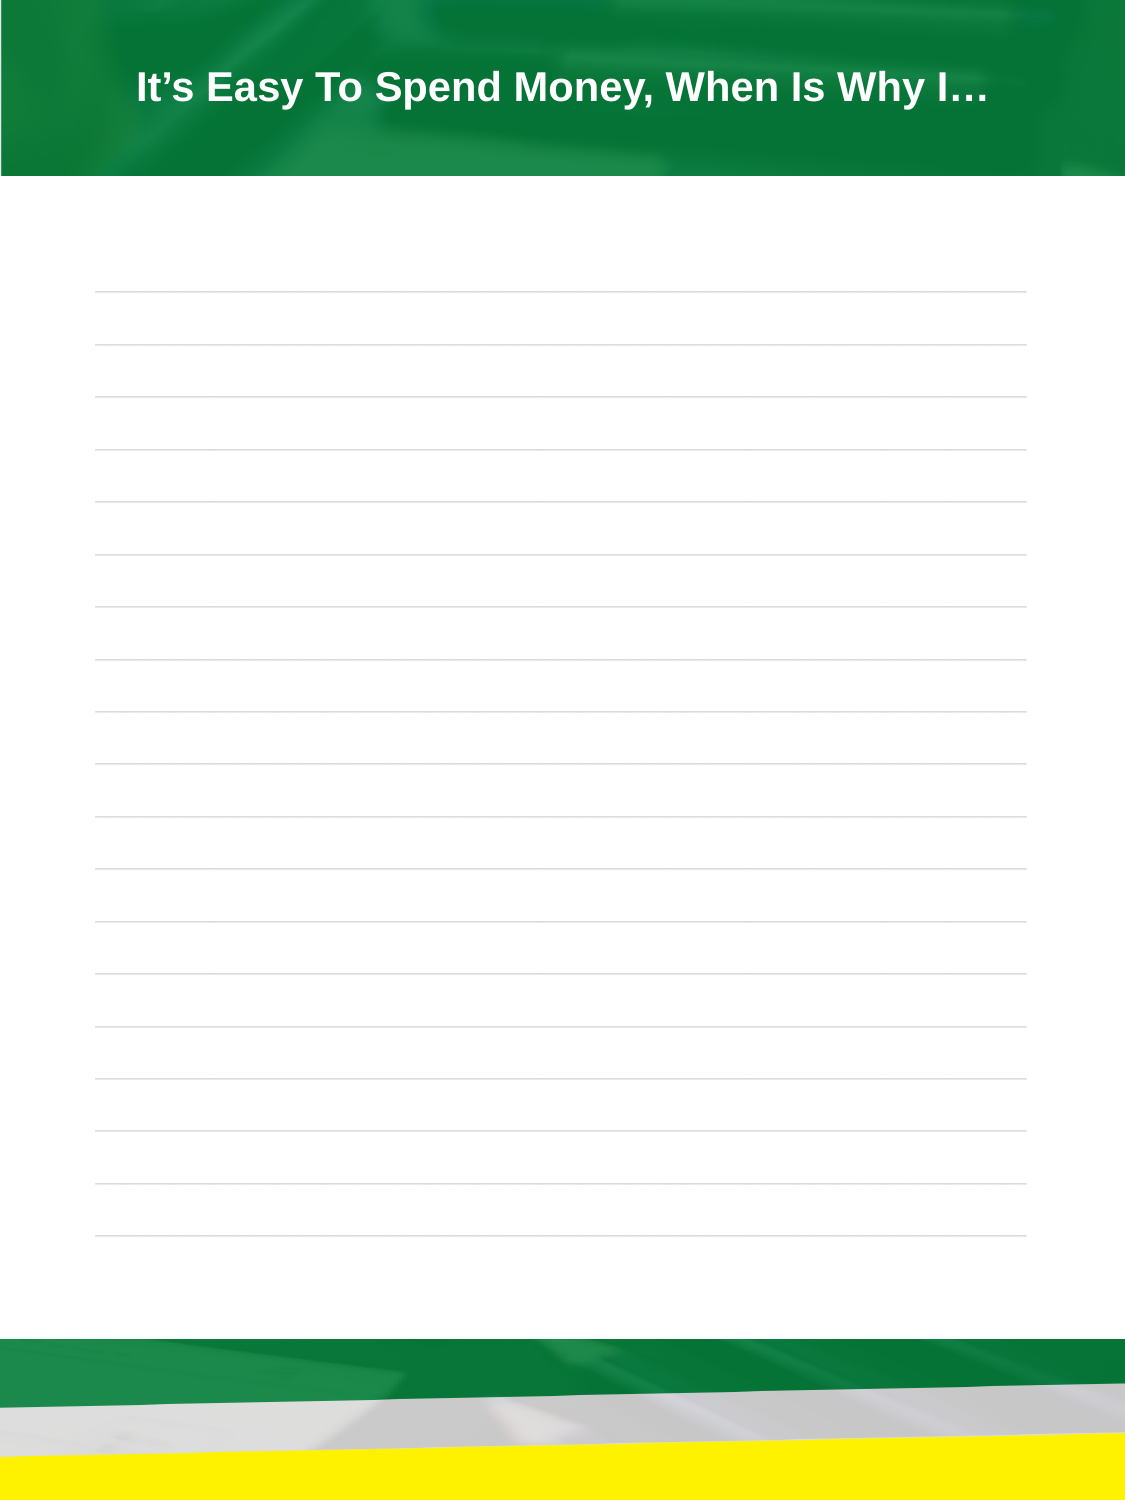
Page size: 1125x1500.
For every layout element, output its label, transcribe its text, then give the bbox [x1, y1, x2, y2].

picture [0, 0, 1125, 176]
text_box _________________________________________________________________________ _________________________________________________________________________ _________________________________________________________________________ _________________________________________________________________________ _________________________________________________________________________ _________________________________________________________________________ _________________________________________________________________________ _________________________________________________________________________ _________________________________________________________________________ _________________________________________________________________________ _________________________________________________________________________ _________________________________________________________________________ _________________________________________________________________________ _________________________________________________________________________ _________________________________________________________________________ _________________________________________________________________________ _________________________________________________________________________ _________________________________________________________________________ _________________________________________________________________________ [80, 258, 1045, 1245]
picture [0, 1339, 1125, 1500]
